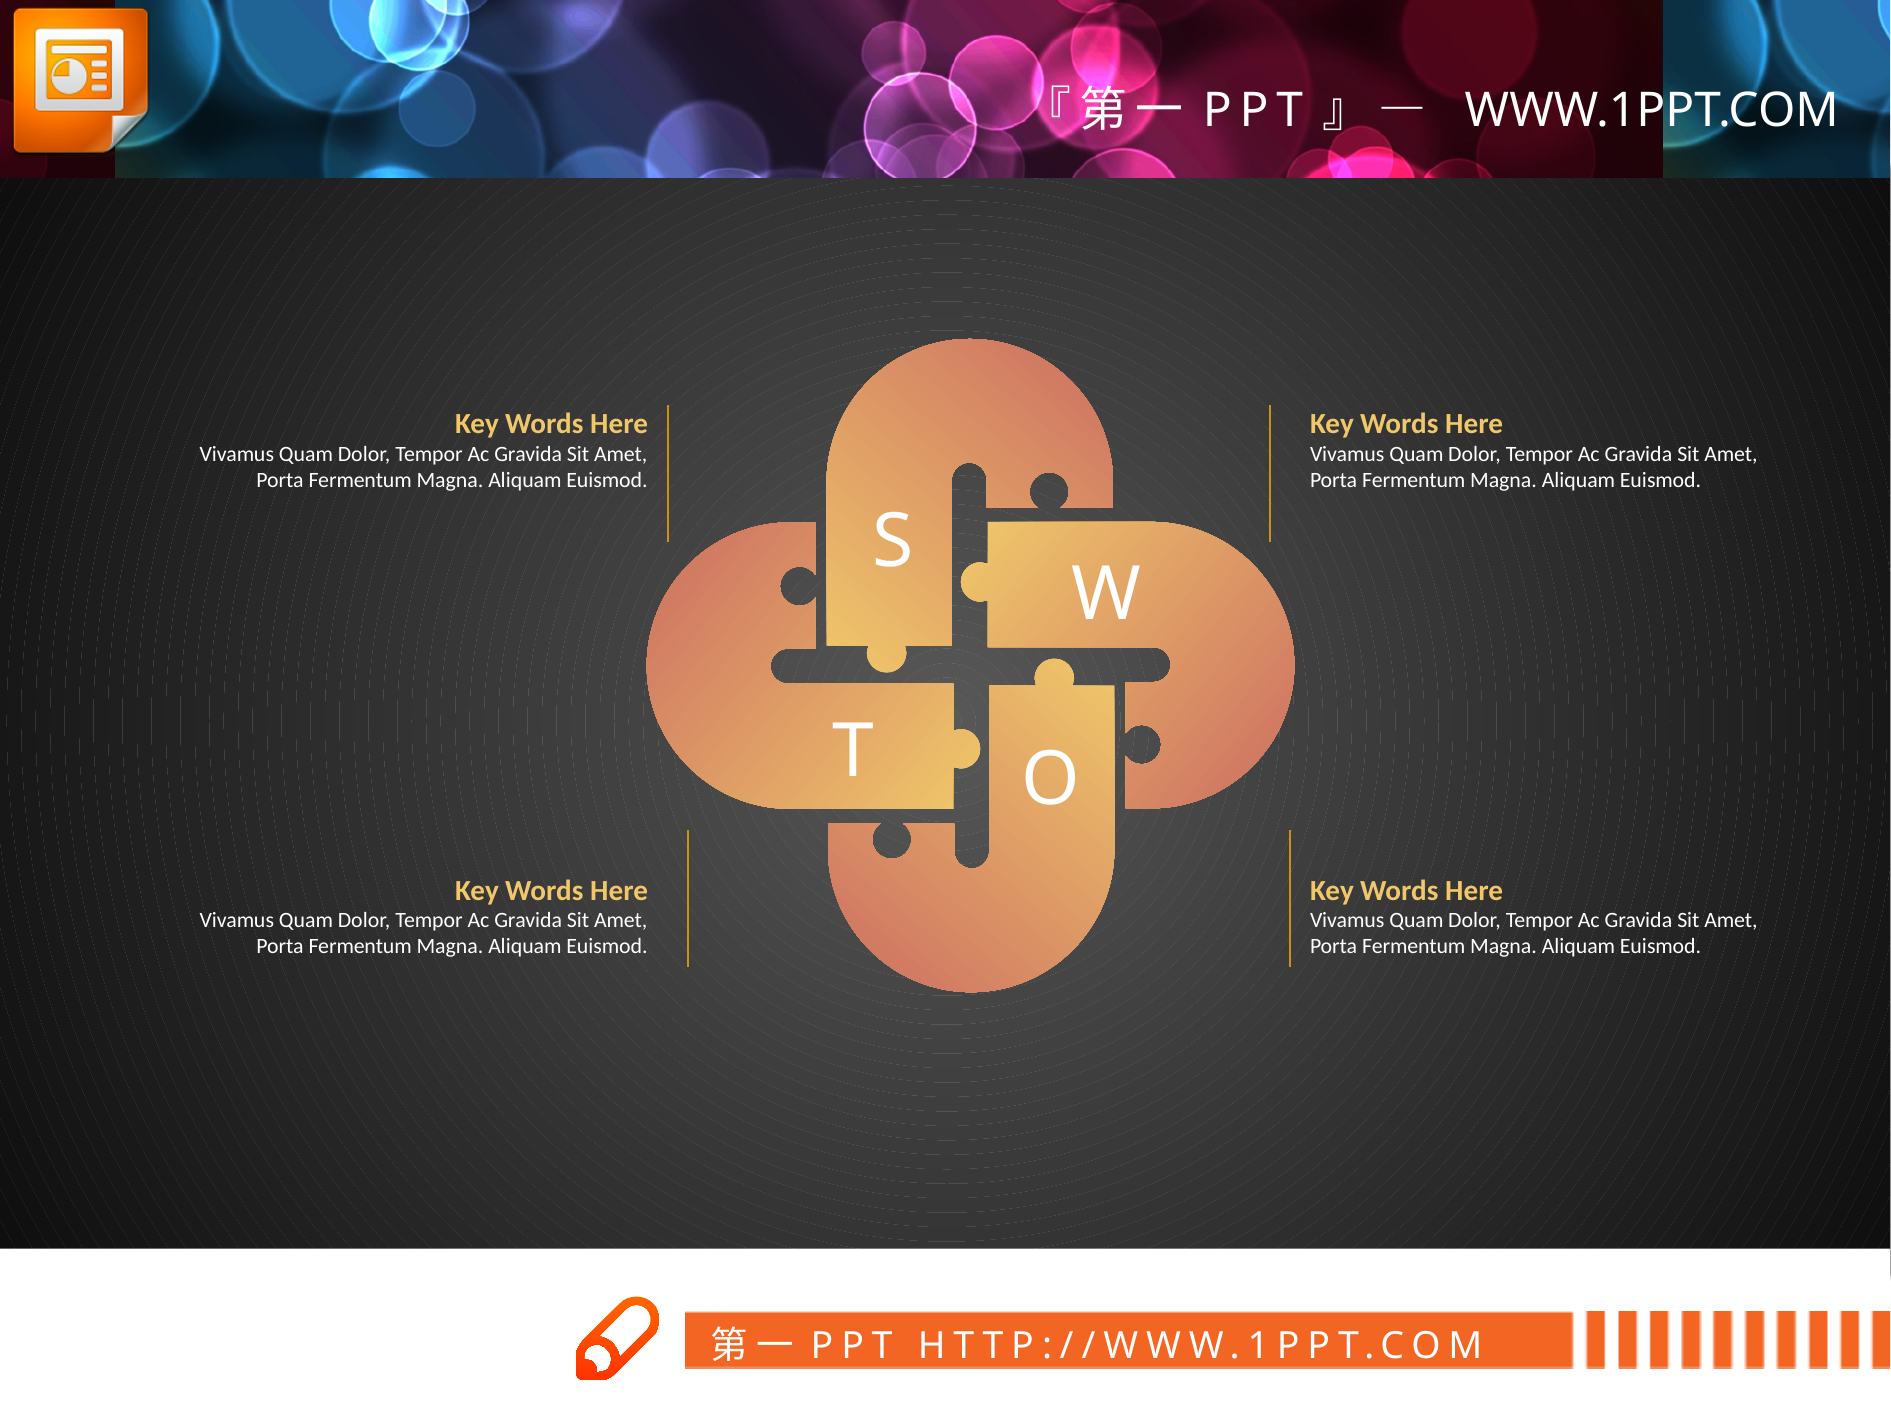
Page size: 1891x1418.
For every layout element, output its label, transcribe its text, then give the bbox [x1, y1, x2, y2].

text_box [826, 338, 1113, 673]
text_box S [858, 484, 930, 590]
text_box Key Words Here Vivamus Quam Dolor, Tempor Ac Gravida Sit Amet, Porta Fermentum Magna. Aliquam Euismod. [164, 828, 663, 966]
text_box [646, 522, 981, 809]
text_box [960, 521, 1295, 809]
picture [0, 0, 1891, 178]
text_box [828, 658, 1115, 993]
text_box Key Words Here Vivamus Quam Dolor, Tempor Ac Gravida Sit Amet, Porta Fermentum Magna. Aliquam Euismod. [164, 362, 663, 500]
text_box O [1006, 722, 1095, 828]
text_box T [817, 693, 889, 799]
text_box W [1057, 536, 1157, 642]
text_box Key Words Here Vivamus Quam Dolor, Tempor Ac Gravida Sit Amet, Porta Fermentum Magna. Aliquam Euismod. [1295, 362, 1794, 500]
text_box Key Words Here Vivamus Quam Dolor, Tempor Ac Gravida Sit Amet, Porta Fermentum Magna. Aliquam Euismod. [1295, 828, 1794, 966]
picture [685, 1311, 1891, 1369]
